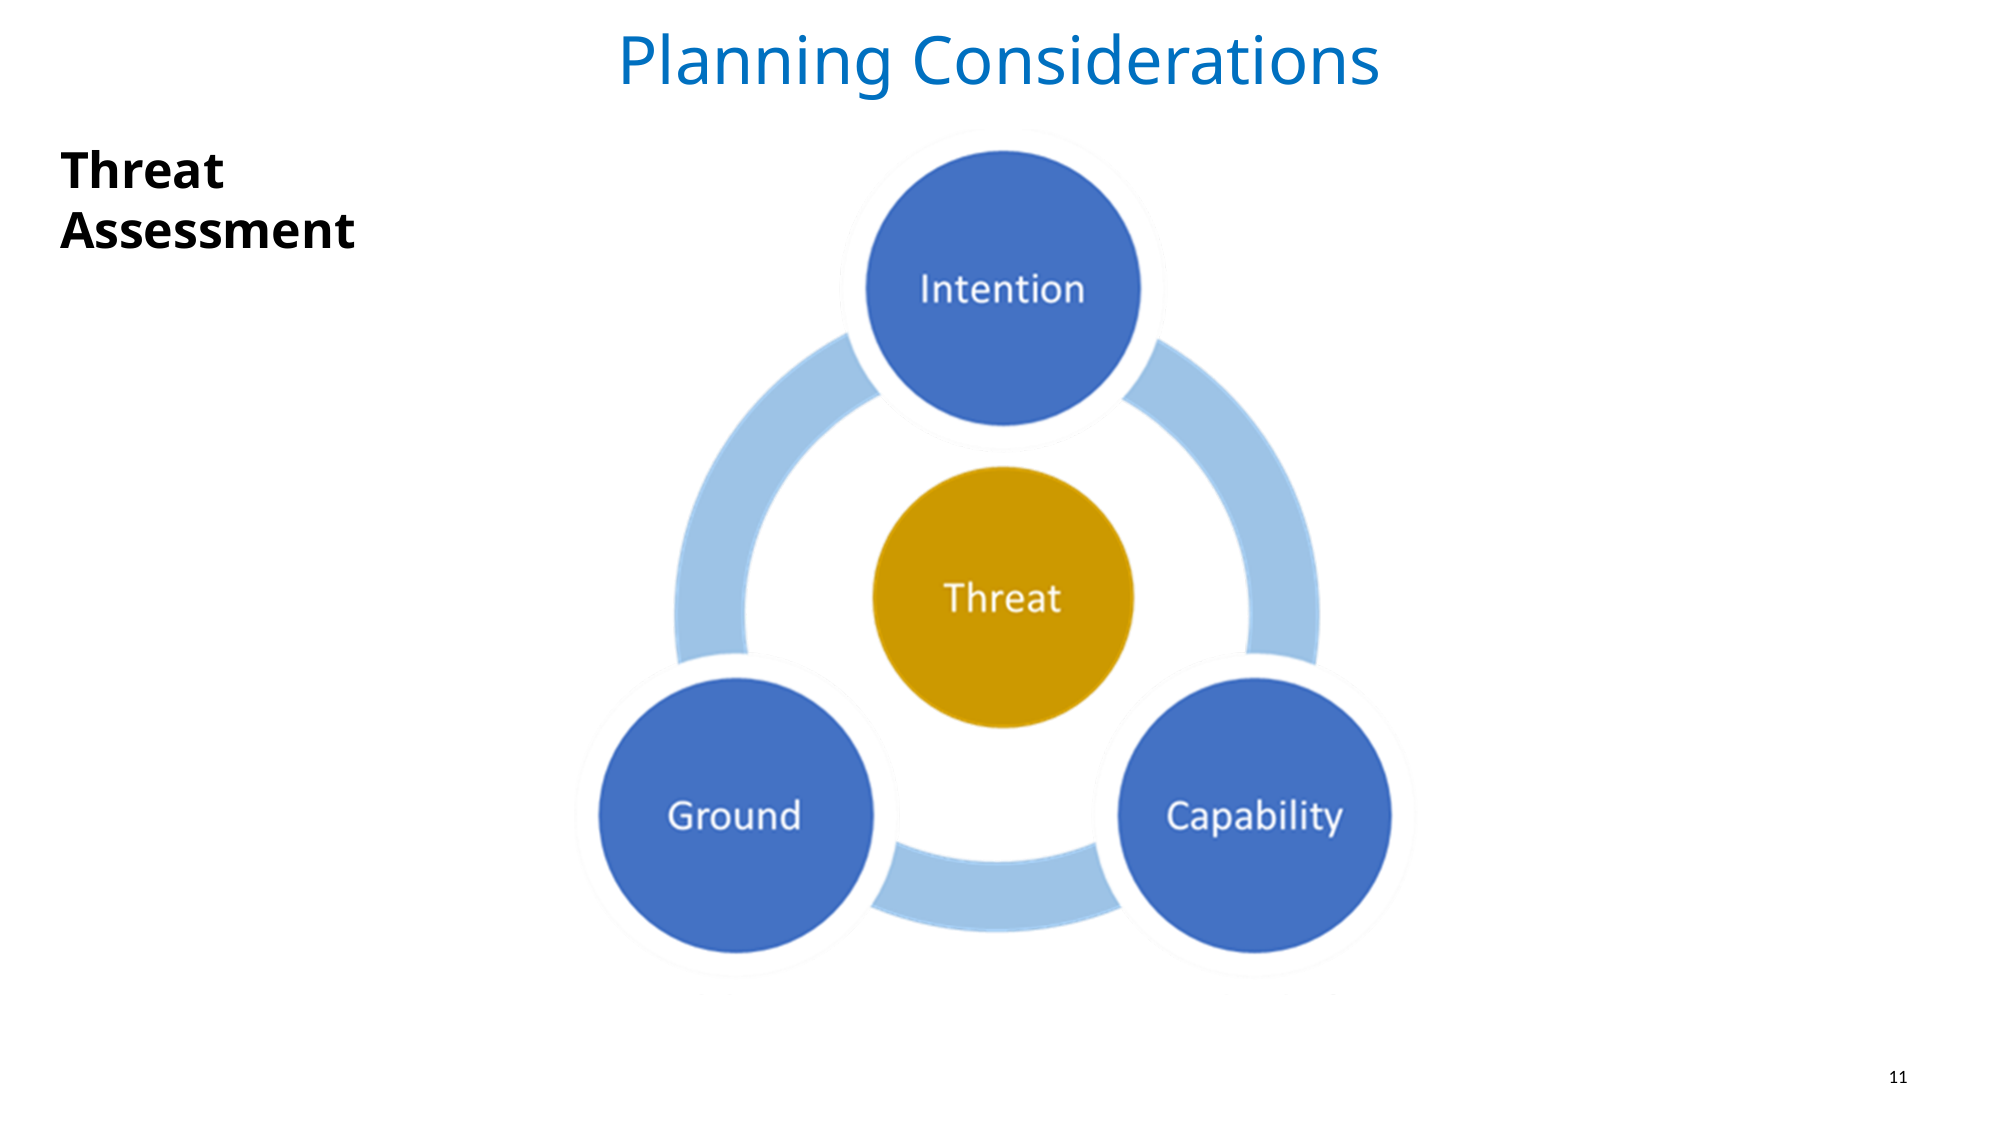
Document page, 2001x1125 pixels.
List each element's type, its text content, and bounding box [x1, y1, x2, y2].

text_box Threat Assessment [45, 130, 540, 266]
picture [574, 129, 1426, 996]
text_box Planning Considerations [299, 2, 1701, 106]
